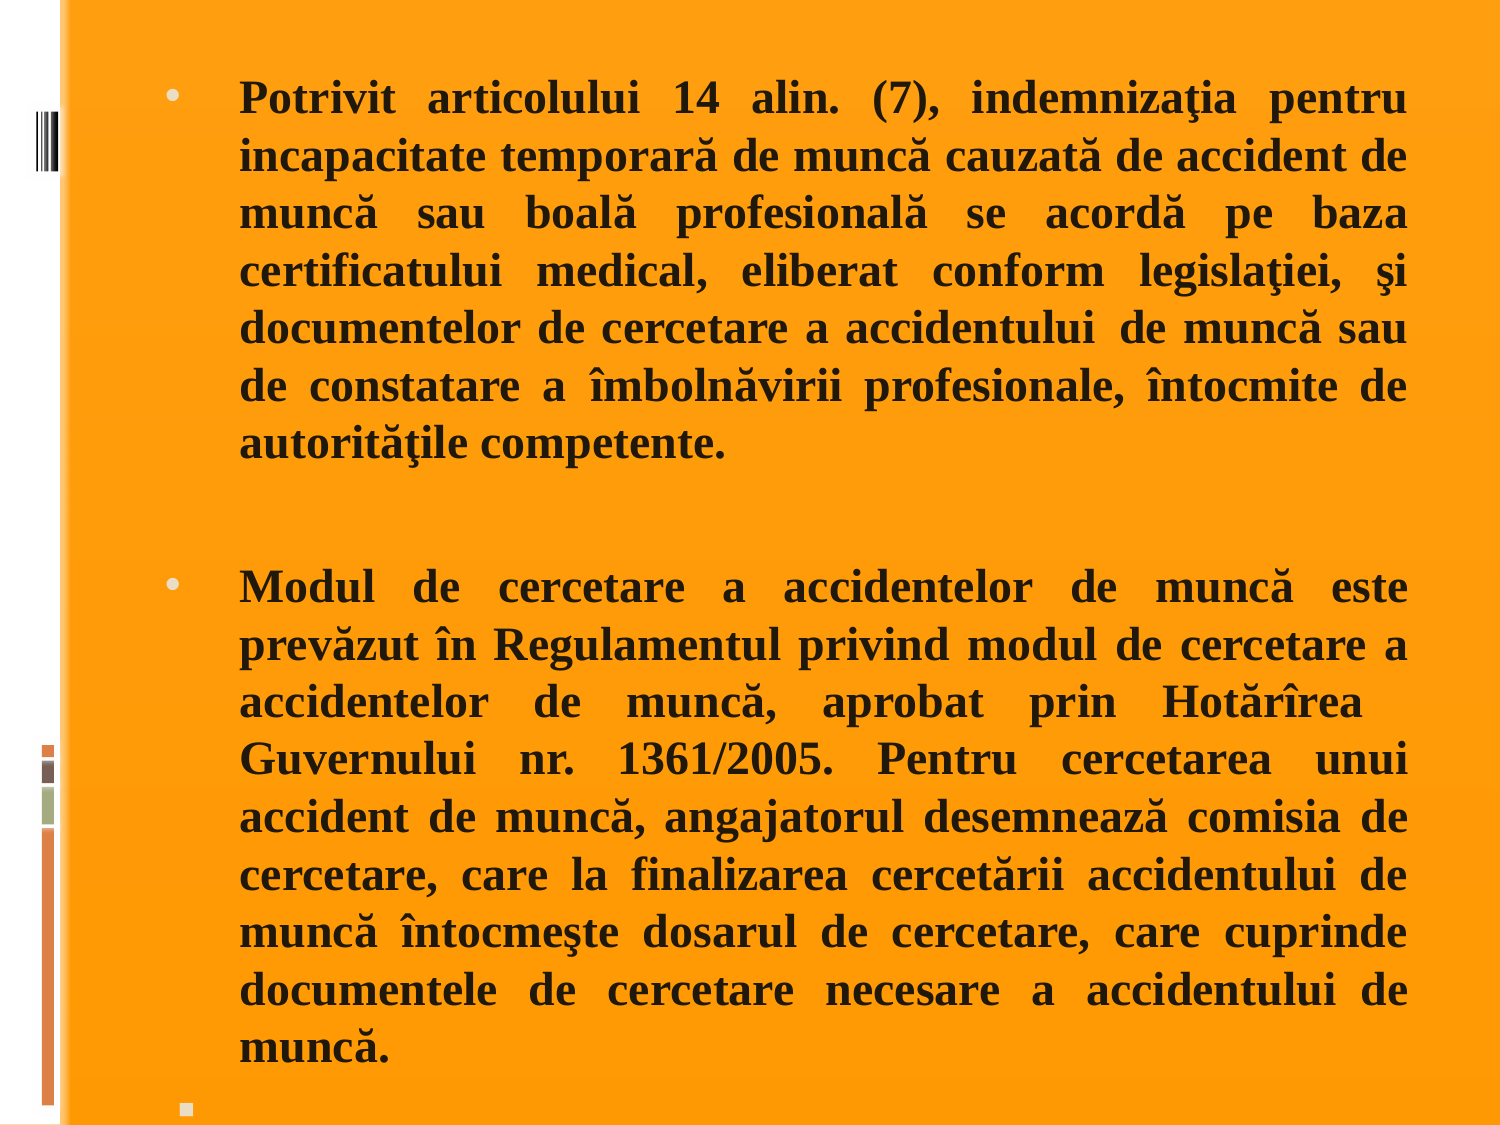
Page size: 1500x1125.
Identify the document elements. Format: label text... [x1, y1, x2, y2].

list Potrivit articolului 14 alin. (7), indemnizaţia pentru incapacitate temporară de muncă cauzată de accident de muncă sau boală profesională se acordă pe baza certificatului medical, eliberat conform legislaţiei, şi documentelor de cercetare a accidentului de muncă sau de constatare a îmbolnăvirii profesionale, întocmite de autorităţile competente. Modul de cercetare a accidentelor de muncă este prevăzut în Regulamentul privind modul de cercetare a accidentelor de muncă, aprobat prin Hotărîrea Guvernului nr. 1361/2005. Pentru cercetarea unui accident de muncă, angajatorul desemnează comisia de cercetare, care la finalizarea cercetării accidentului de muncă întocmeşte dosarul de cercetare, care cuprinde documentele de cercetare necesare a accidentului de muncă. [150, 58, 1425, 1043]
